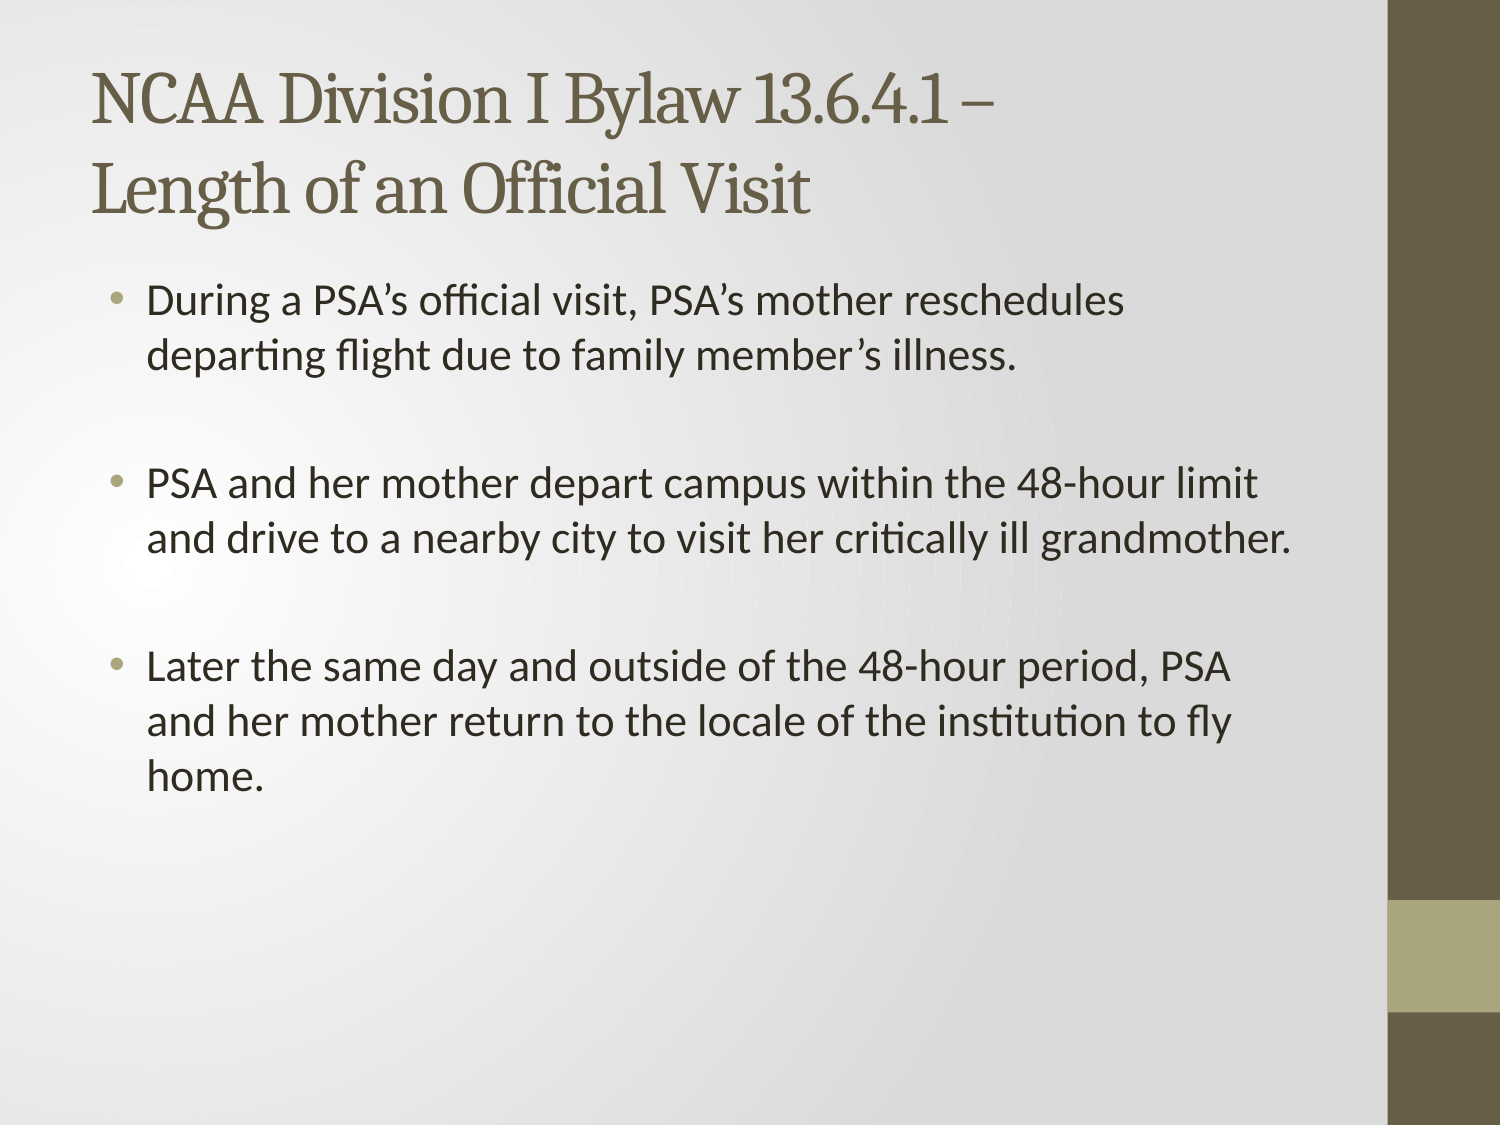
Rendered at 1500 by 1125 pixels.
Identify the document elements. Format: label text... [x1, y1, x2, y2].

title NCAA Division I Bylaw 13.6.4.1 – Length of an Official Visit [75, 45, 1325, 233]
list During a PSA’s official visit, PSA’s mother reschedules departing flight due to family member’s illness. PSA and her mother depart campus within the 48-hour limit and drive to a nearby city to visit her critically ill grandmother. Later the same day and outside of the 48-hour period, PSA and her mother return to the locale of the institution to fly home. [75, 262, 1325, 1050]
